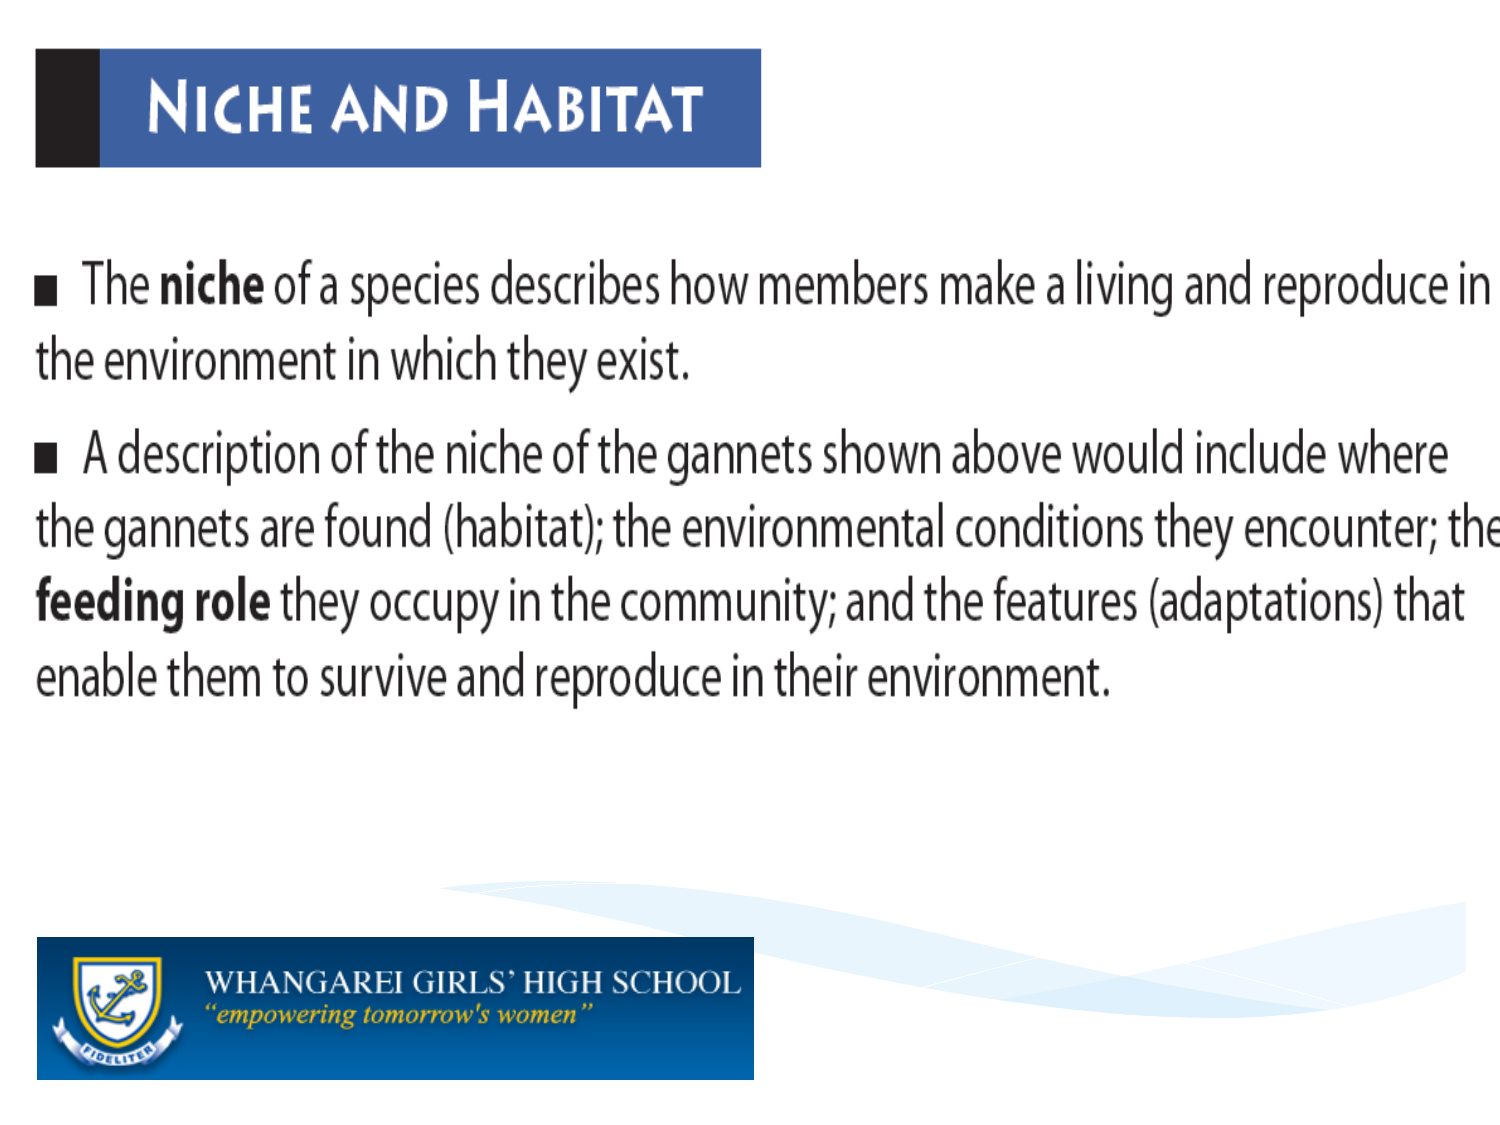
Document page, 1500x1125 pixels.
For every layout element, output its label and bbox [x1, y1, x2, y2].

picture [37, 937, 754, 1080]
picture [13, 24, 1500, 738]
